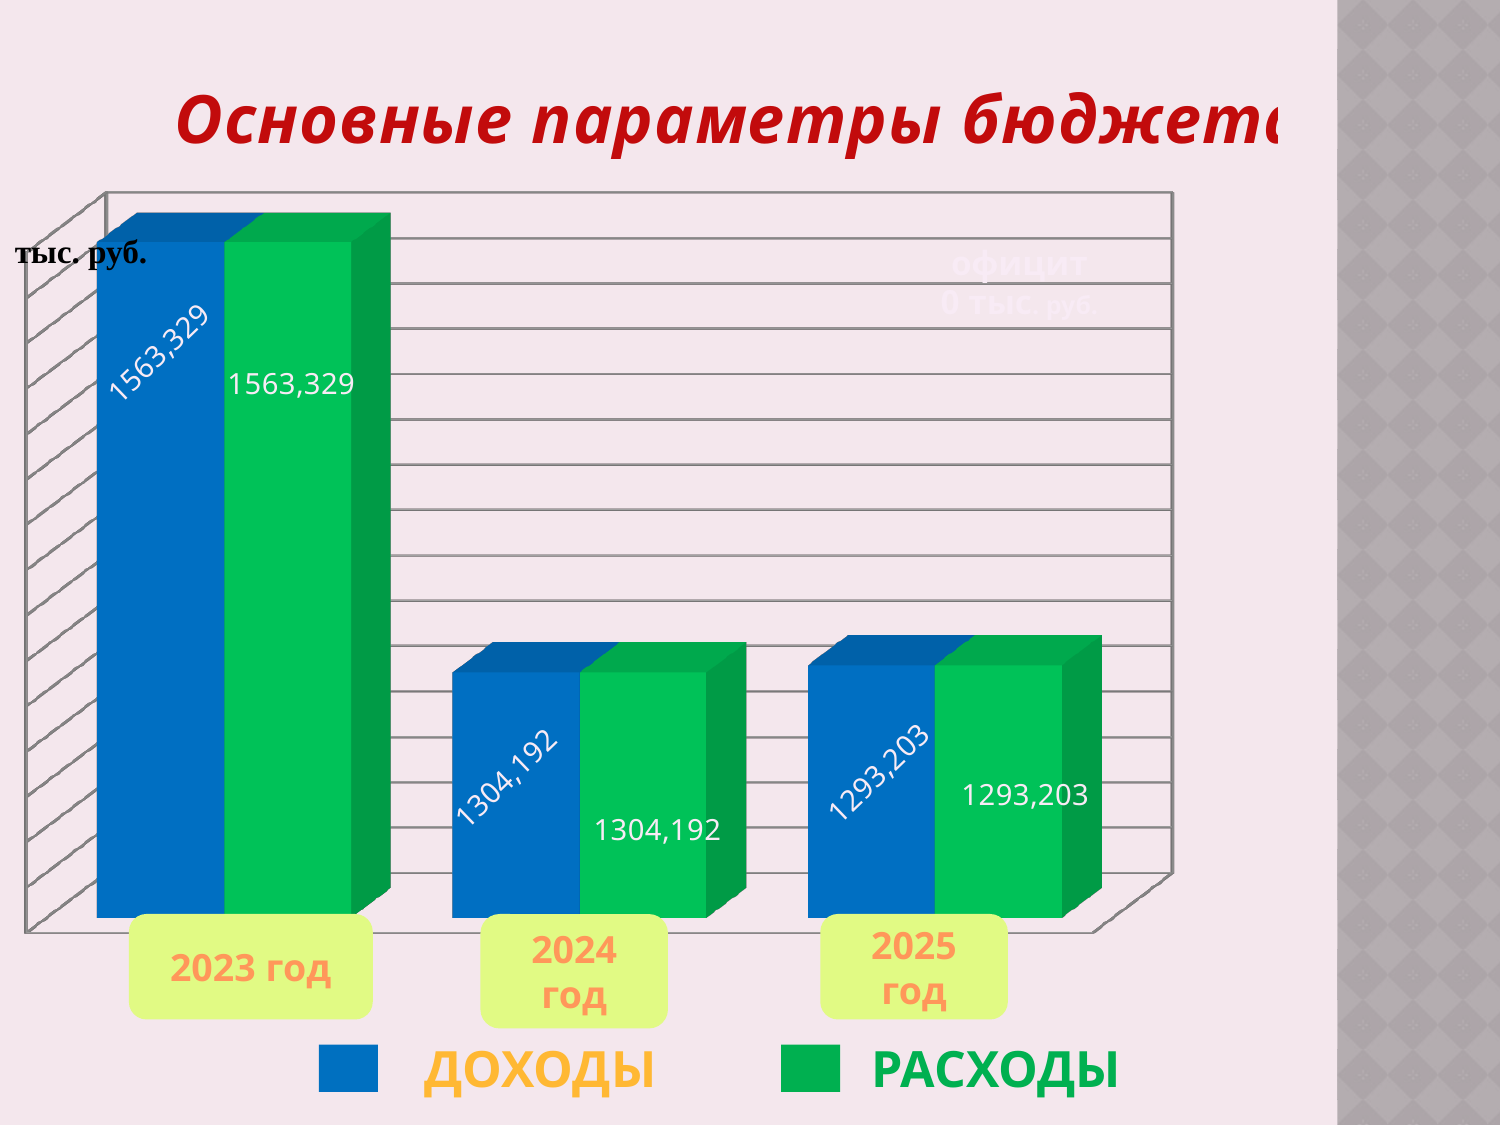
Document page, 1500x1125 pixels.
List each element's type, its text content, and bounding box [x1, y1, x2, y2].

text_box 2023 год [125, 960, 377, 1023]
text_box 2025 год [816, 960, 1012, 1023]
chart [0, 175, 1200, 950]
text_box [316, 1041, 381, 1095]
text_box расходы [856, 1030, 1136, 1106]
text_box [778, 1041, 843, 1095]
text_box Доходы [410, 1030, 671, 1106]
text_box 2024 год [477, 960, 672, 1030]
text_box Основные параметры бюджета [66, 46, 1414, 188]
